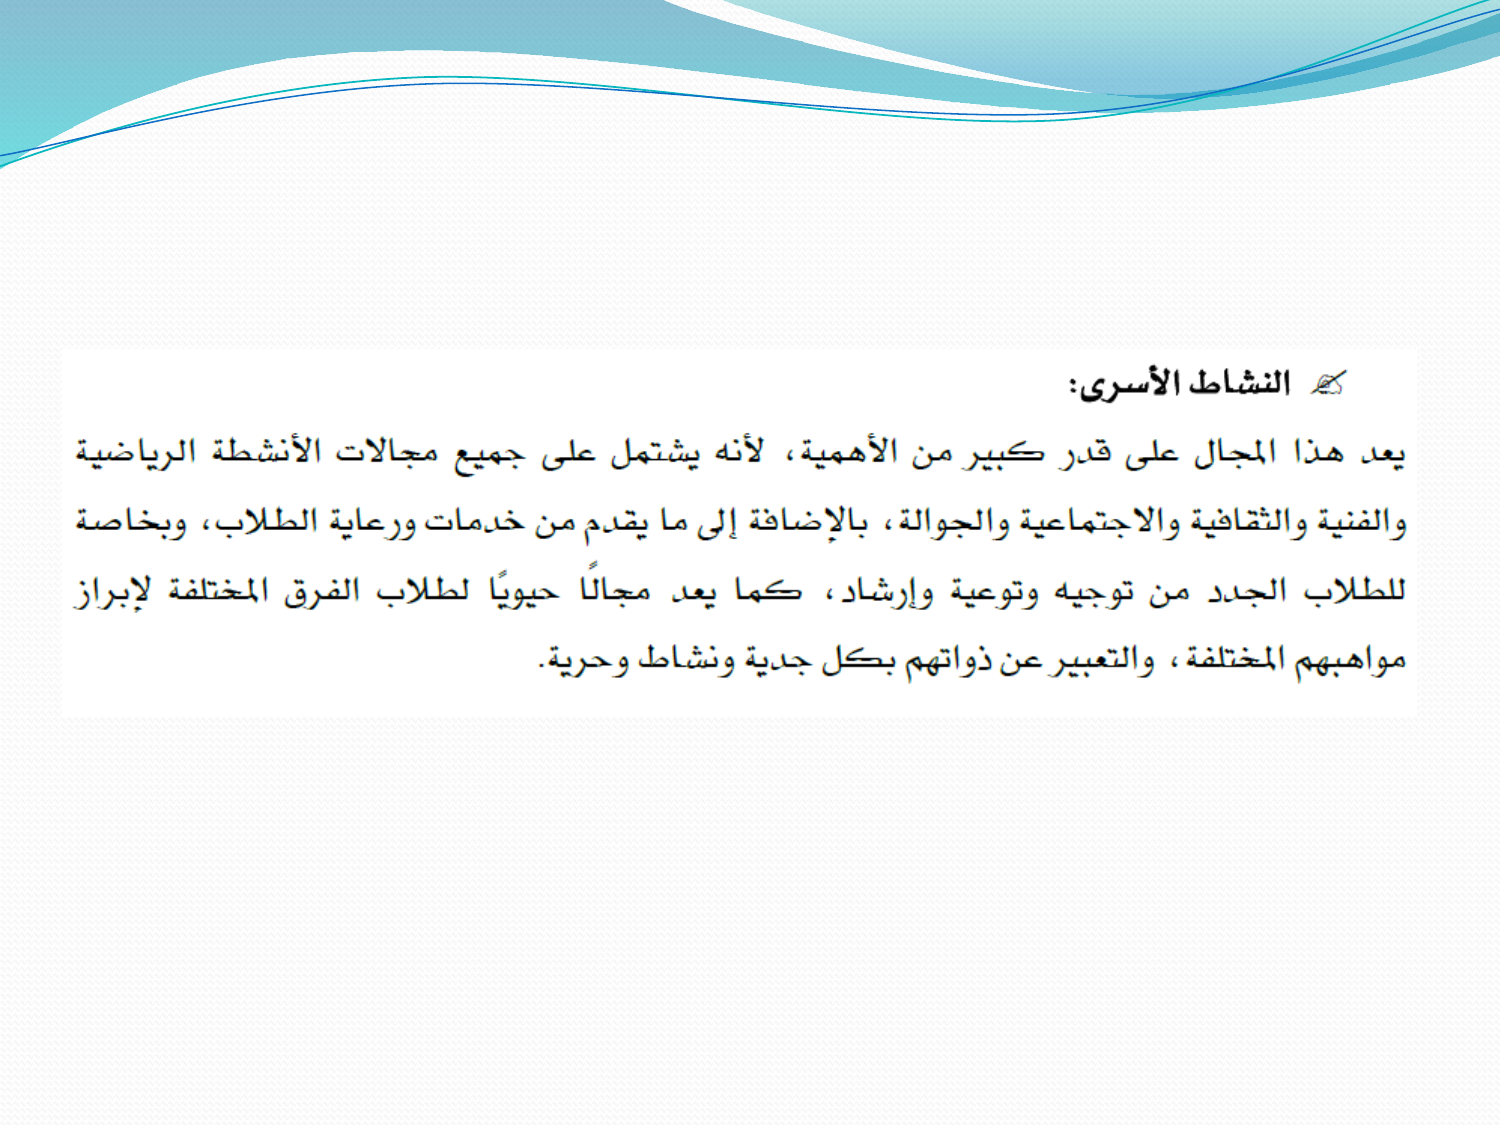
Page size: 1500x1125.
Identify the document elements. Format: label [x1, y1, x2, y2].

picture [62, 349, 1417, 717]
